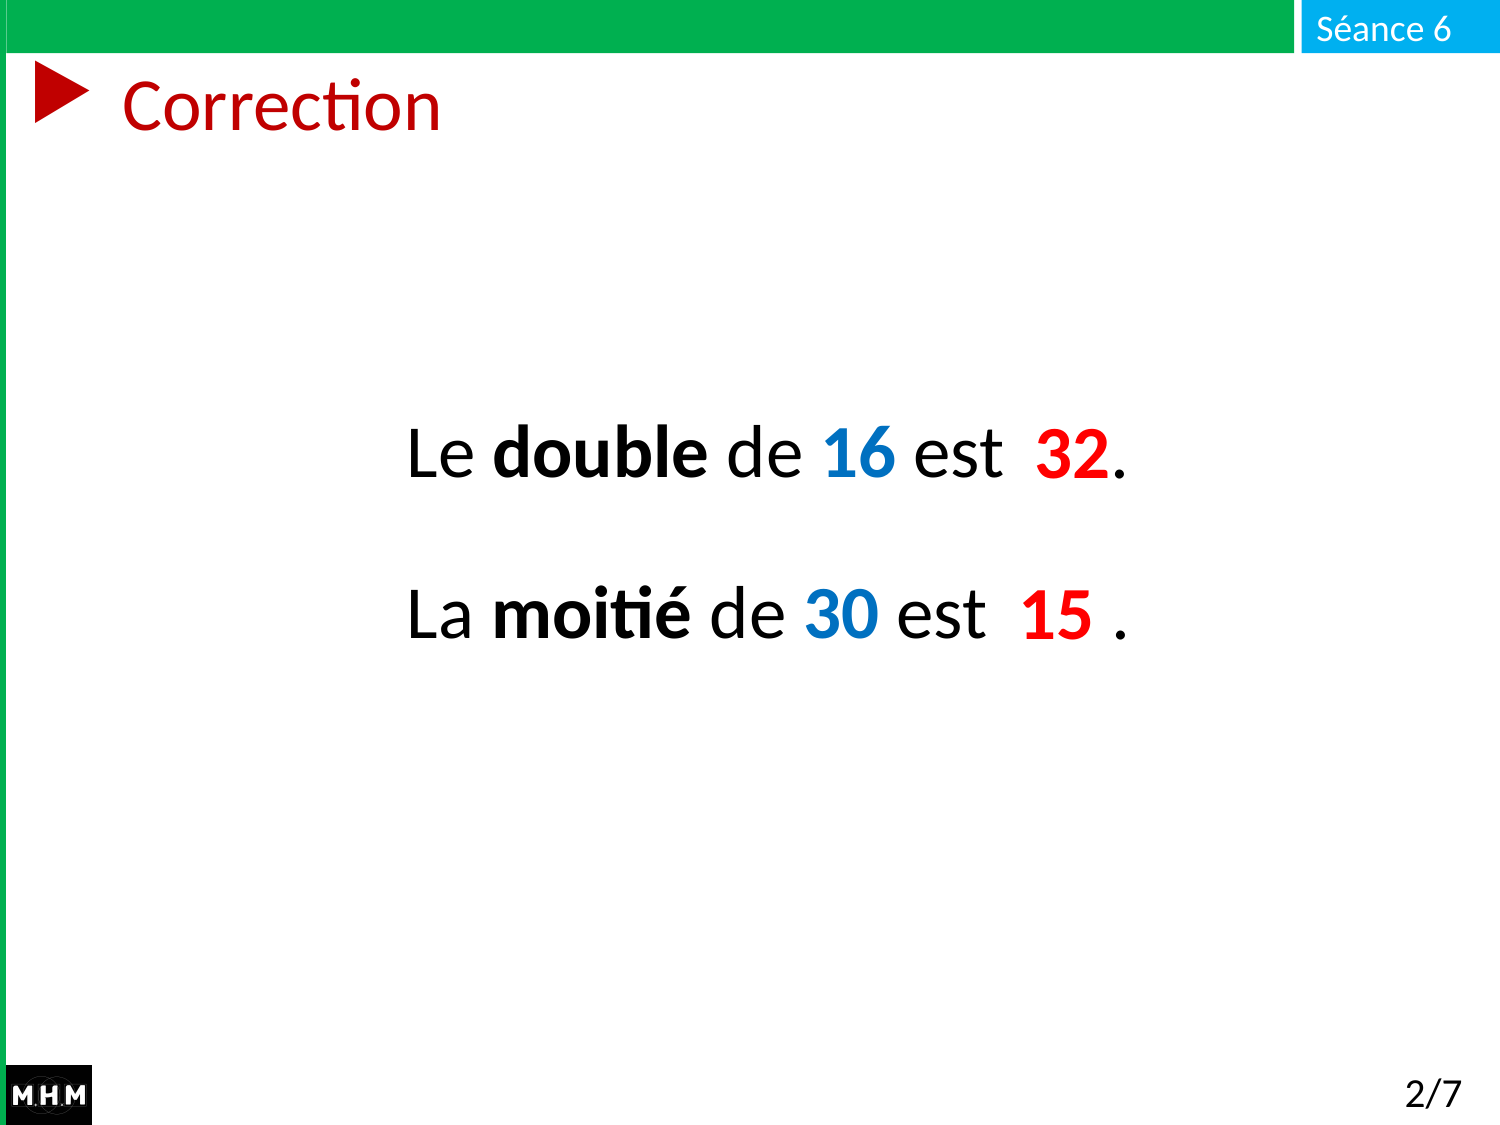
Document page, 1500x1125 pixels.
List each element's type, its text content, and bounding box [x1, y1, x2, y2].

picture [6, 1065, 92, 1125]
text_box 32. [1010, 401, 1154, 508]
title Correction [13, 58, 1397, 154]
text_box 2/7 [1389, 1064, 1500, 1125]
text_box 15 . [1002, 562, 1146, 668]
text_box Le double de 16 est … La moitié de 30 est … [391, 387, 1128, 680]
